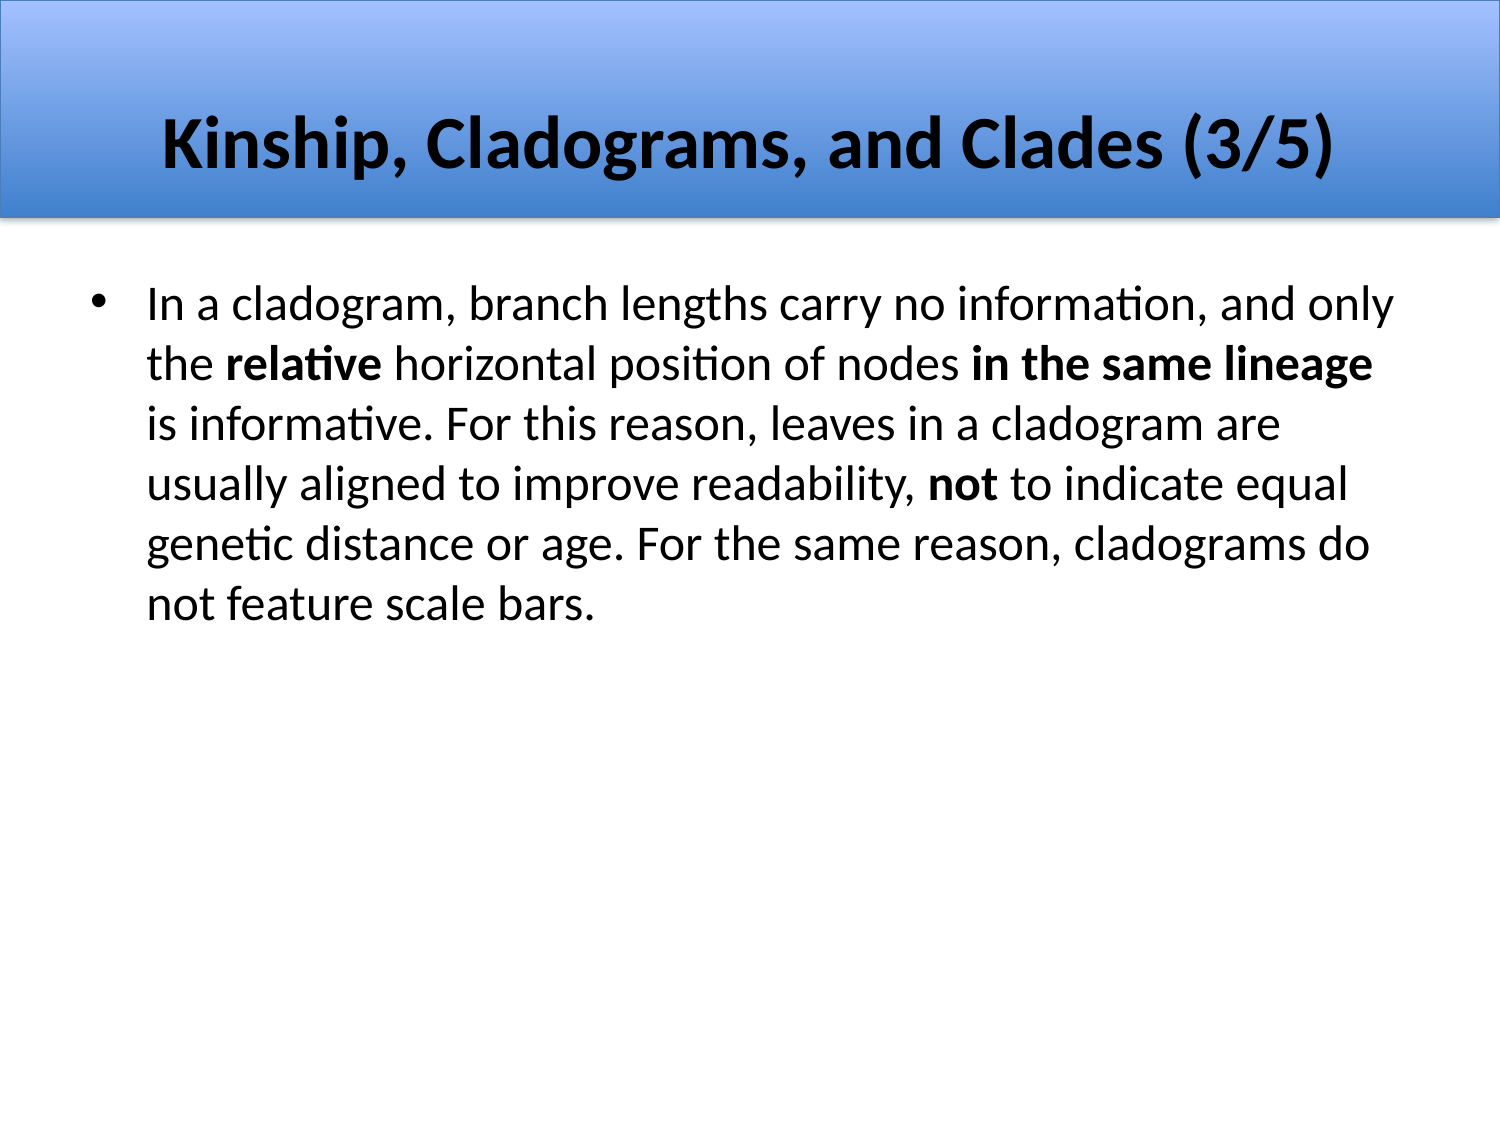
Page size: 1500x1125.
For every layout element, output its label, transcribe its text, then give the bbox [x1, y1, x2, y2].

list In a cladogram, branch lengths carry no information, and only the relative horizontal position of nodes in the same lineage is informative. For this reason, leaves in a cladogram are usually aligned to improve readability, not to indicate equal genetic distance or age. For the same reason, cladograms do not feature scale bars. [75, 262, 1425, 770]
title Kinship, Cladograms, and Clades (3/5) [75, 45, 1425, 233]
